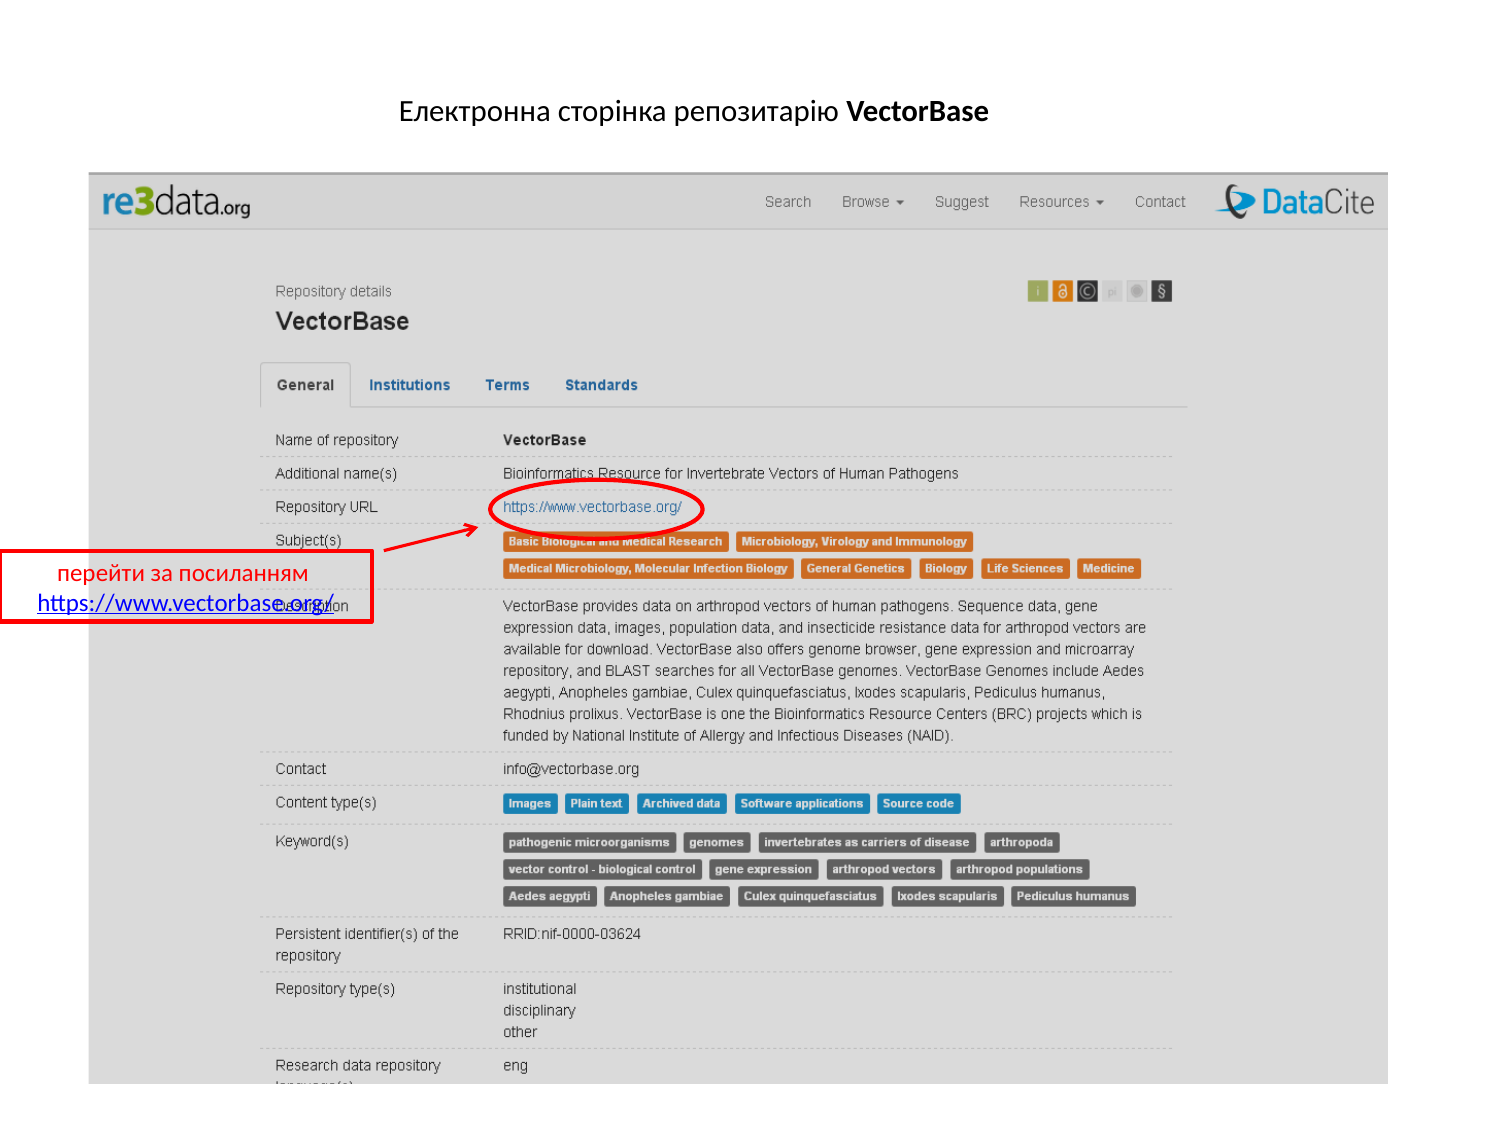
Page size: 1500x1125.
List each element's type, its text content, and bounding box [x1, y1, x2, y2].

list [88, 172, 1389, 1084]
text_box перейти за посиланням https://www.vectorbase.org/ [0, 549, 83, 624]
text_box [383, 526, 479, 551]
title Електронна сторінка репозитарію VectorBase [75, 45, 1425, 173]
